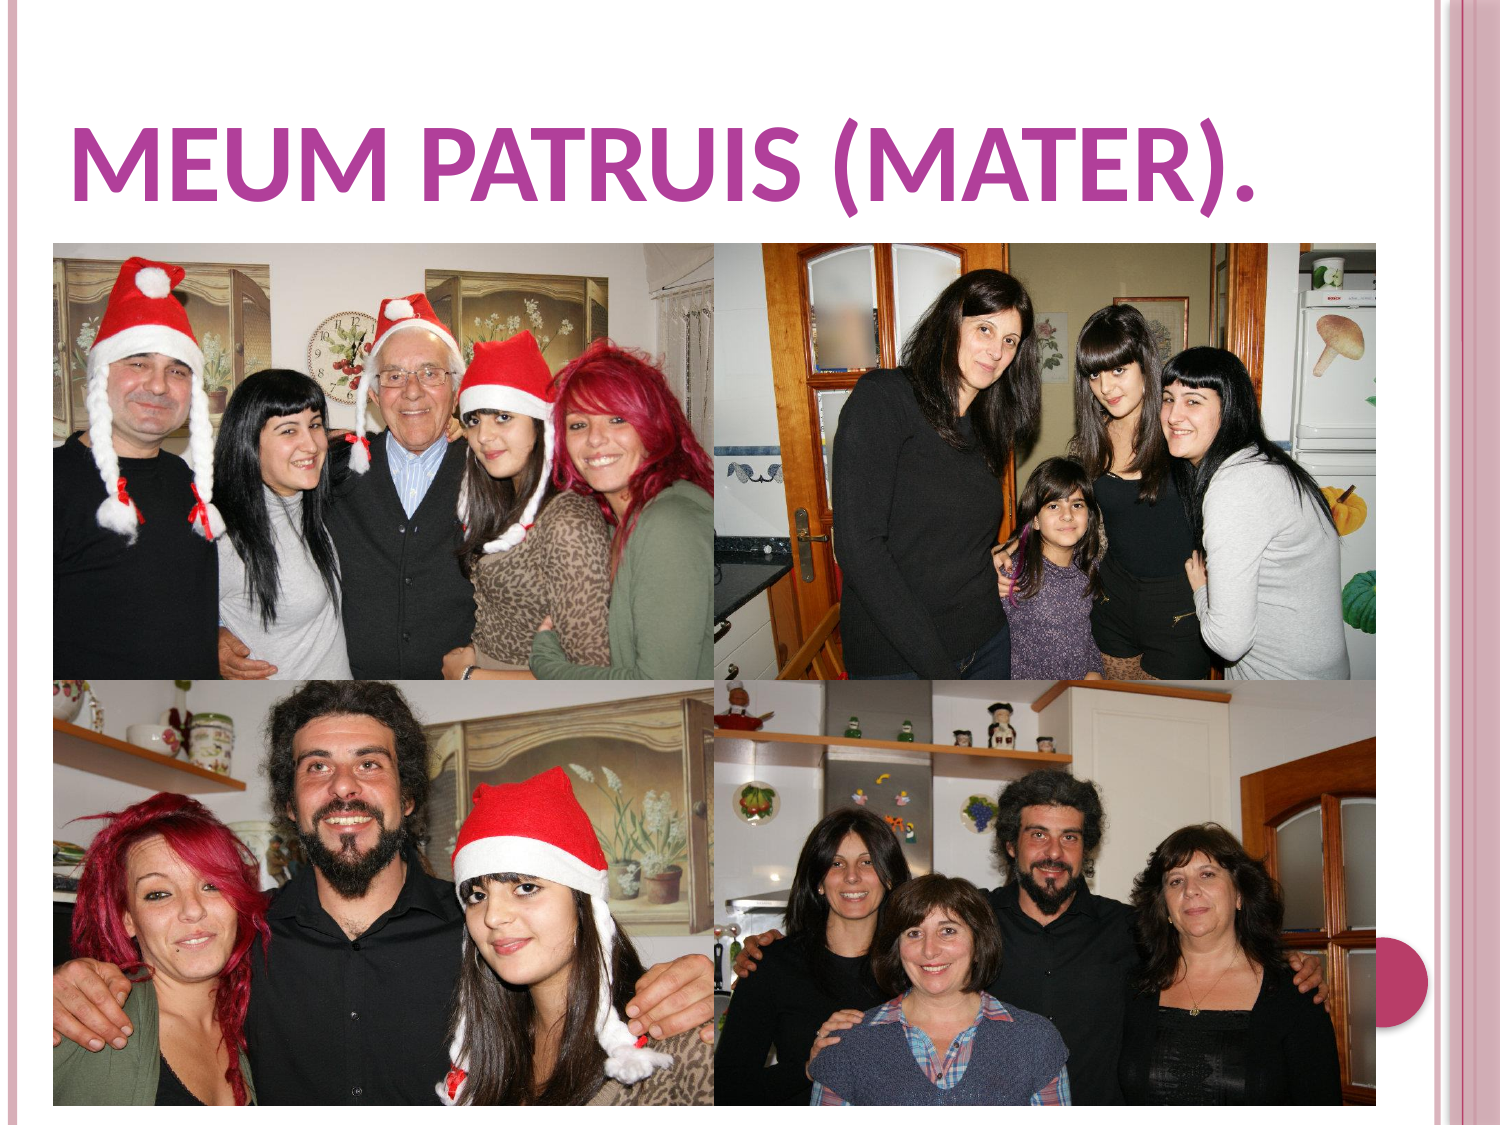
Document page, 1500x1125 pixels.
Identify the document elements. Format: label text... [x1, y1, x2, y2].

picture [52, 243, 1377, 1107]
title Meum patruis (Mater). [53, 44, 1279, 232]
